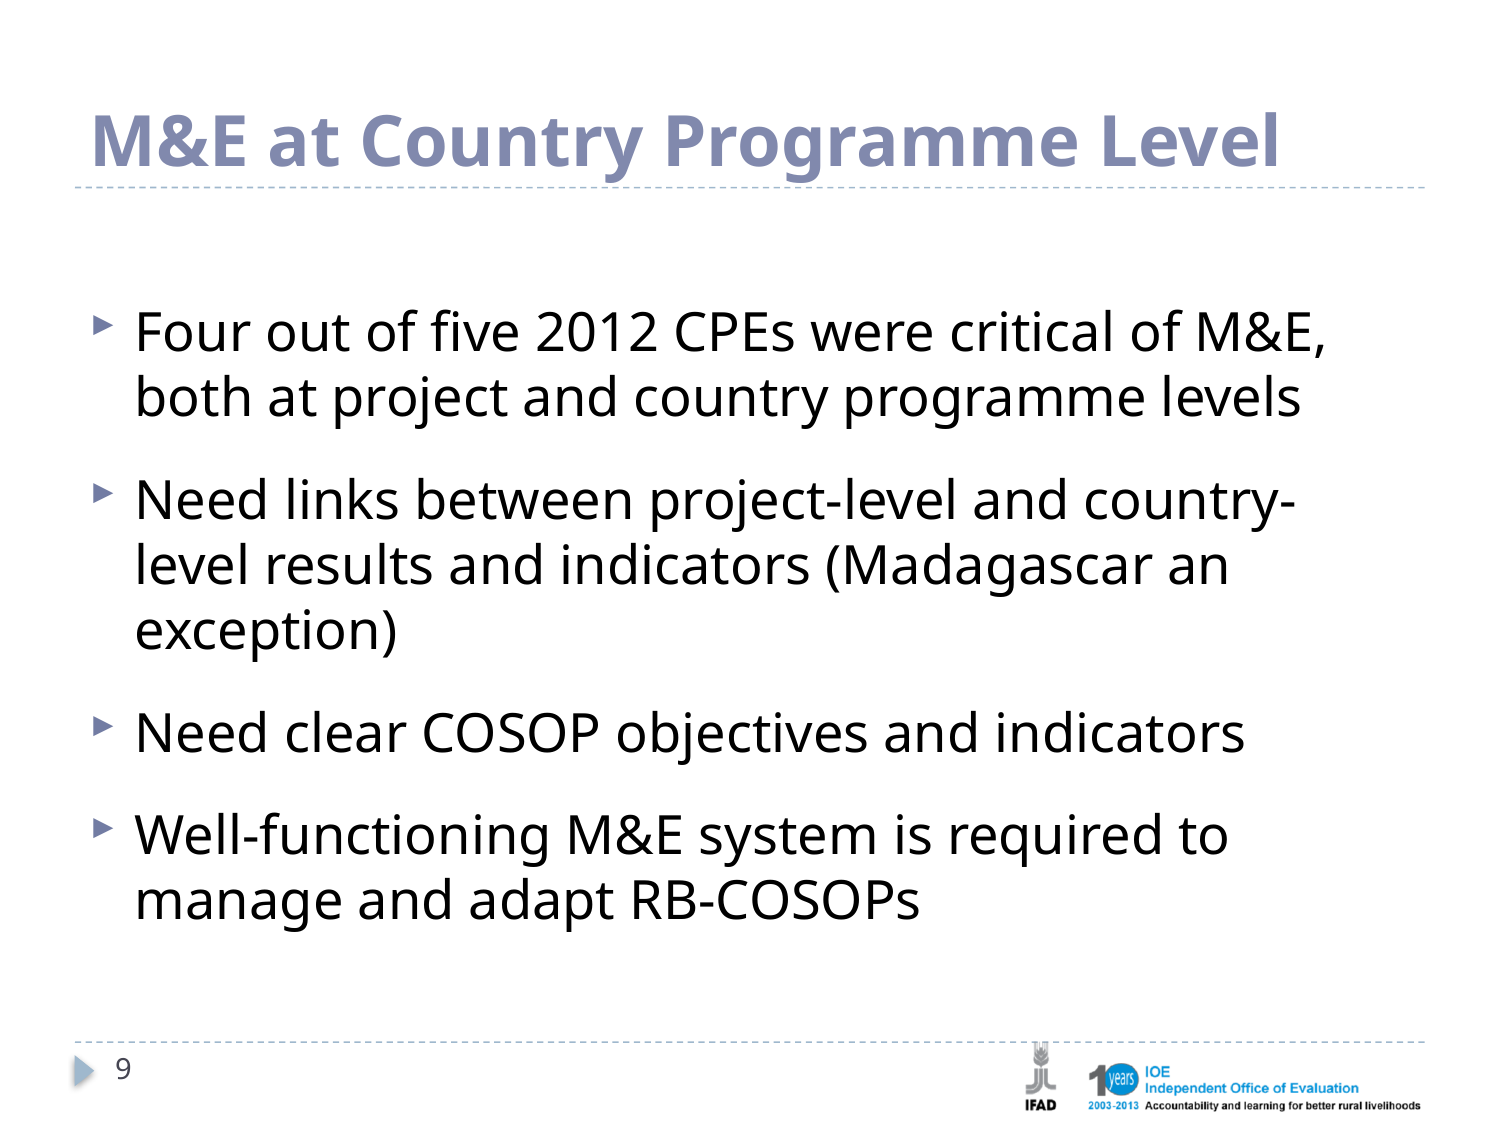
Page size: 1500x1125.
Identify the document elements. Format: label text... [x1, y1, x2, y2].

list Four out of five 2012 CPEs were critical of M&E, both at project and country programme levels Need links between project-level and country-level results and indicators (Madagascar an exception) Need clear COSOP objectives and indicators Well-functioning M&E system is required to manage and adapt RB-COSOPs [75, 200, 1425, 1010]
title M&E at Country Programme Level [75, 24, 1425, 188]
slide_number 9 [100, 1042, 426, 1103]
picture [1021, 1036, 1423, 1113]
